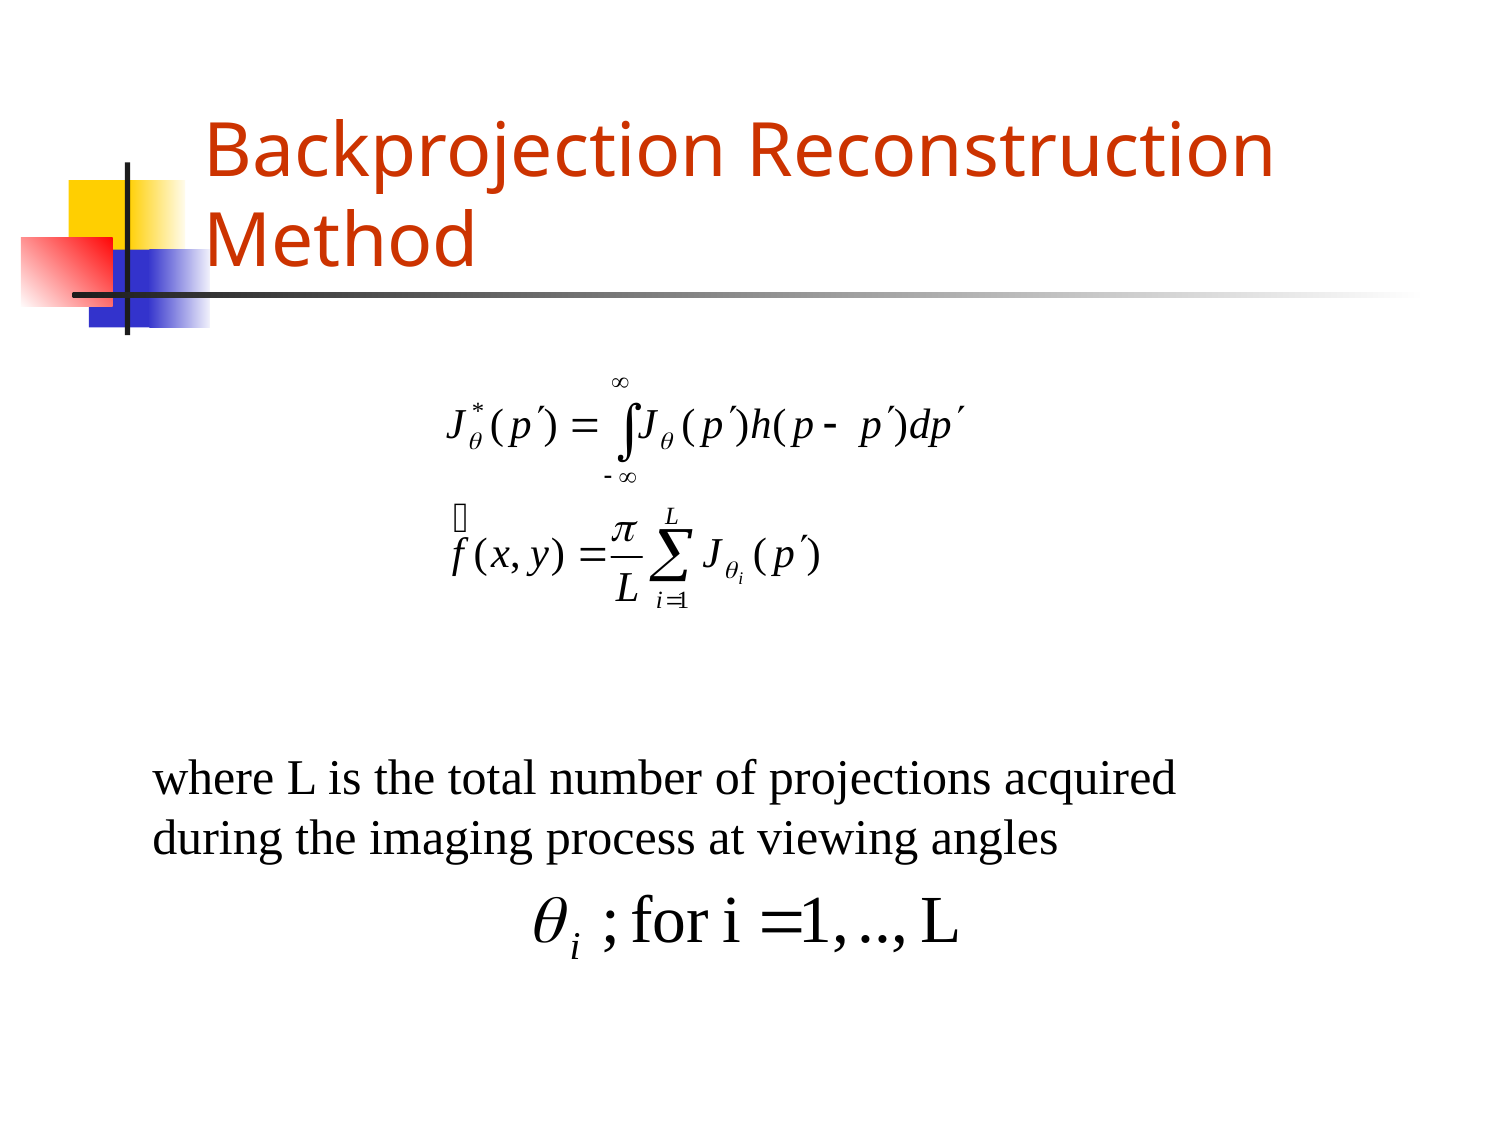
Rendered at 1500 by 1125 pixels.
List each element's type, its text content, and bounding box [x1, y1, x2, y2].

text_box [437, 362, 969, 618]
text_box where L is the total number of projections acquired during the imaging process at viewing angles [137, 737, 1288, 873]
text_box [524, 874, 976, 977]
title Backprojection Reconstruction Method [188, 101, 1468, 289]
